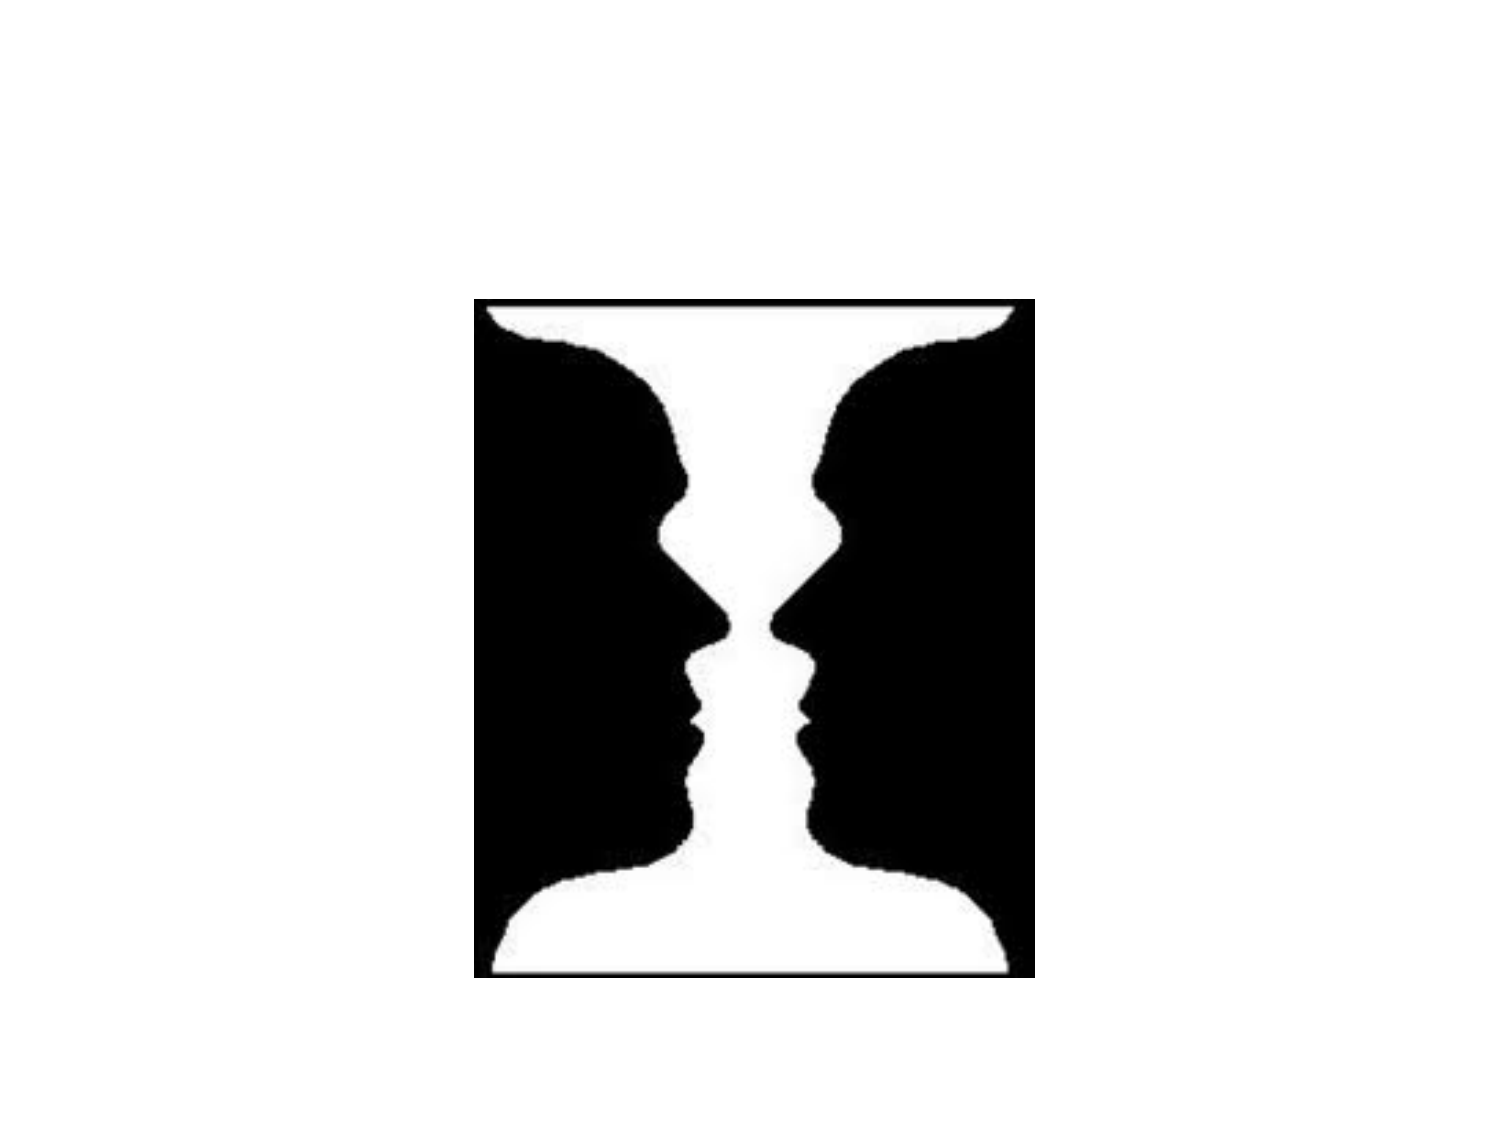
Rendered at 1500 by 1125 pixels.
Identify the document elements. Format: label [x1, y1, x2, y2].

picture [474, 299, 1035, 978]
